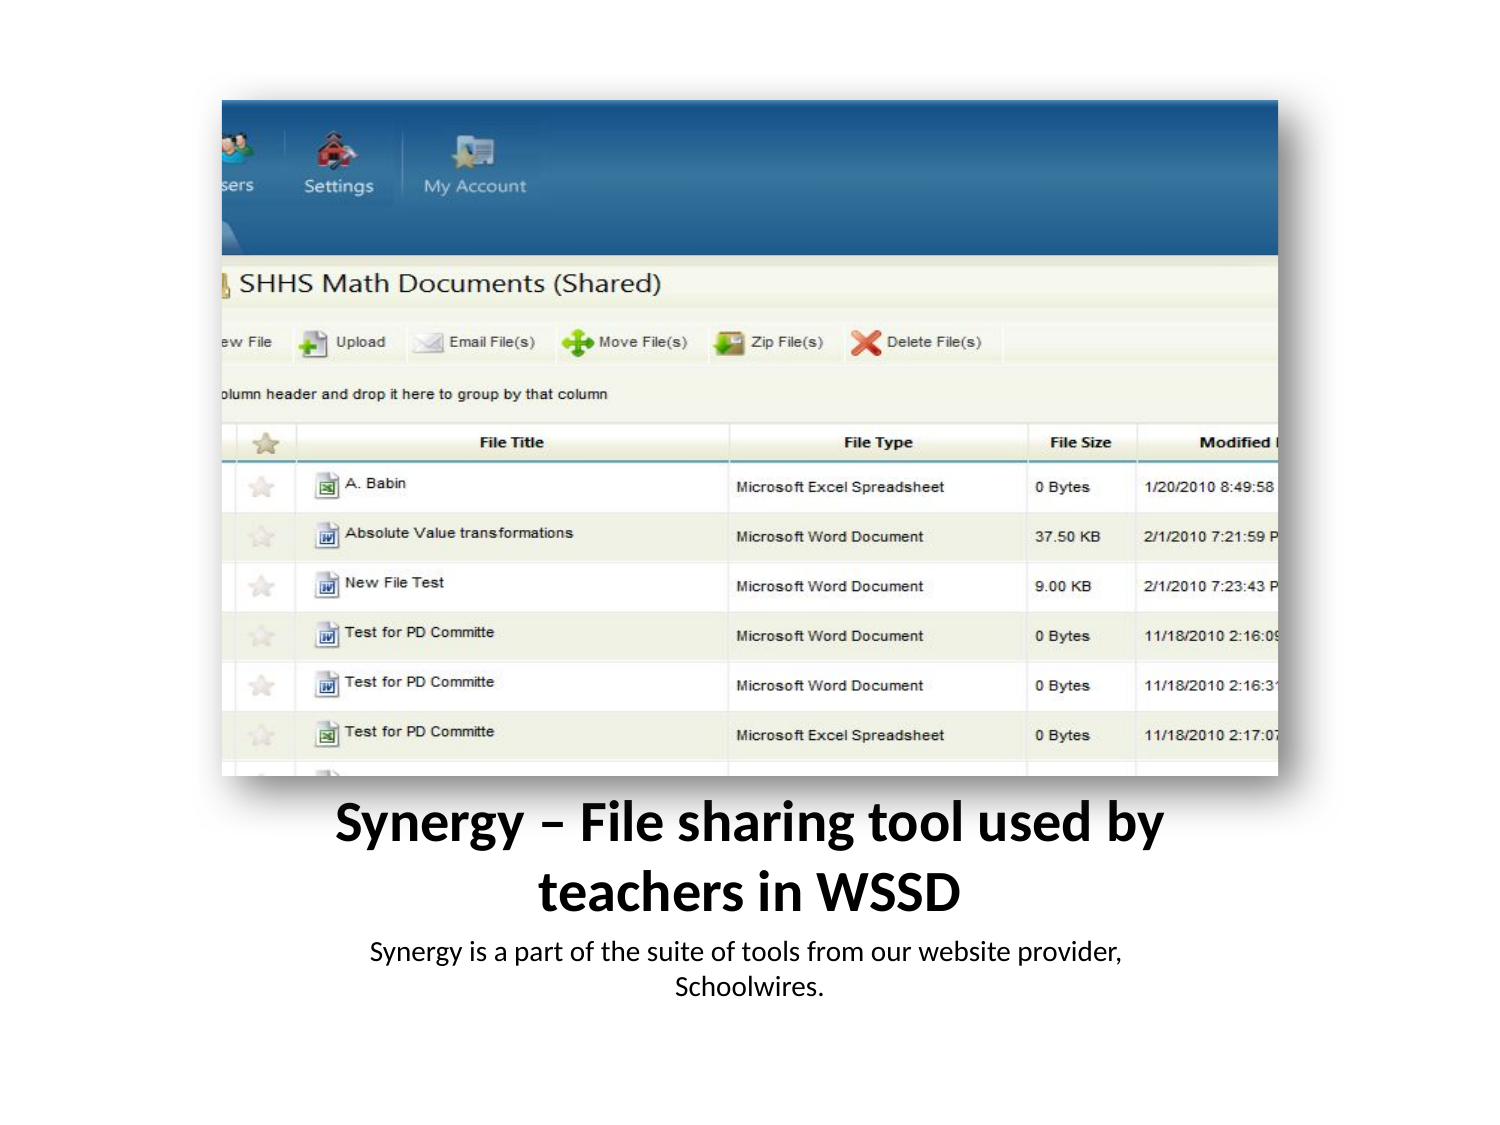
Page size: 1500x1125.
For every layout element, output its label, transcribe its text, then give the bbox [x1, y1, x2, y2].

picture [221, 100, 1279, 776]
list Synergy is a part of the suite of tools from our website provider, Schoolwires. [300, 924, 1200, 1057]
title Synergy – File sharing tool used by teachers in WSSD [300, 837, 1200, 924]
